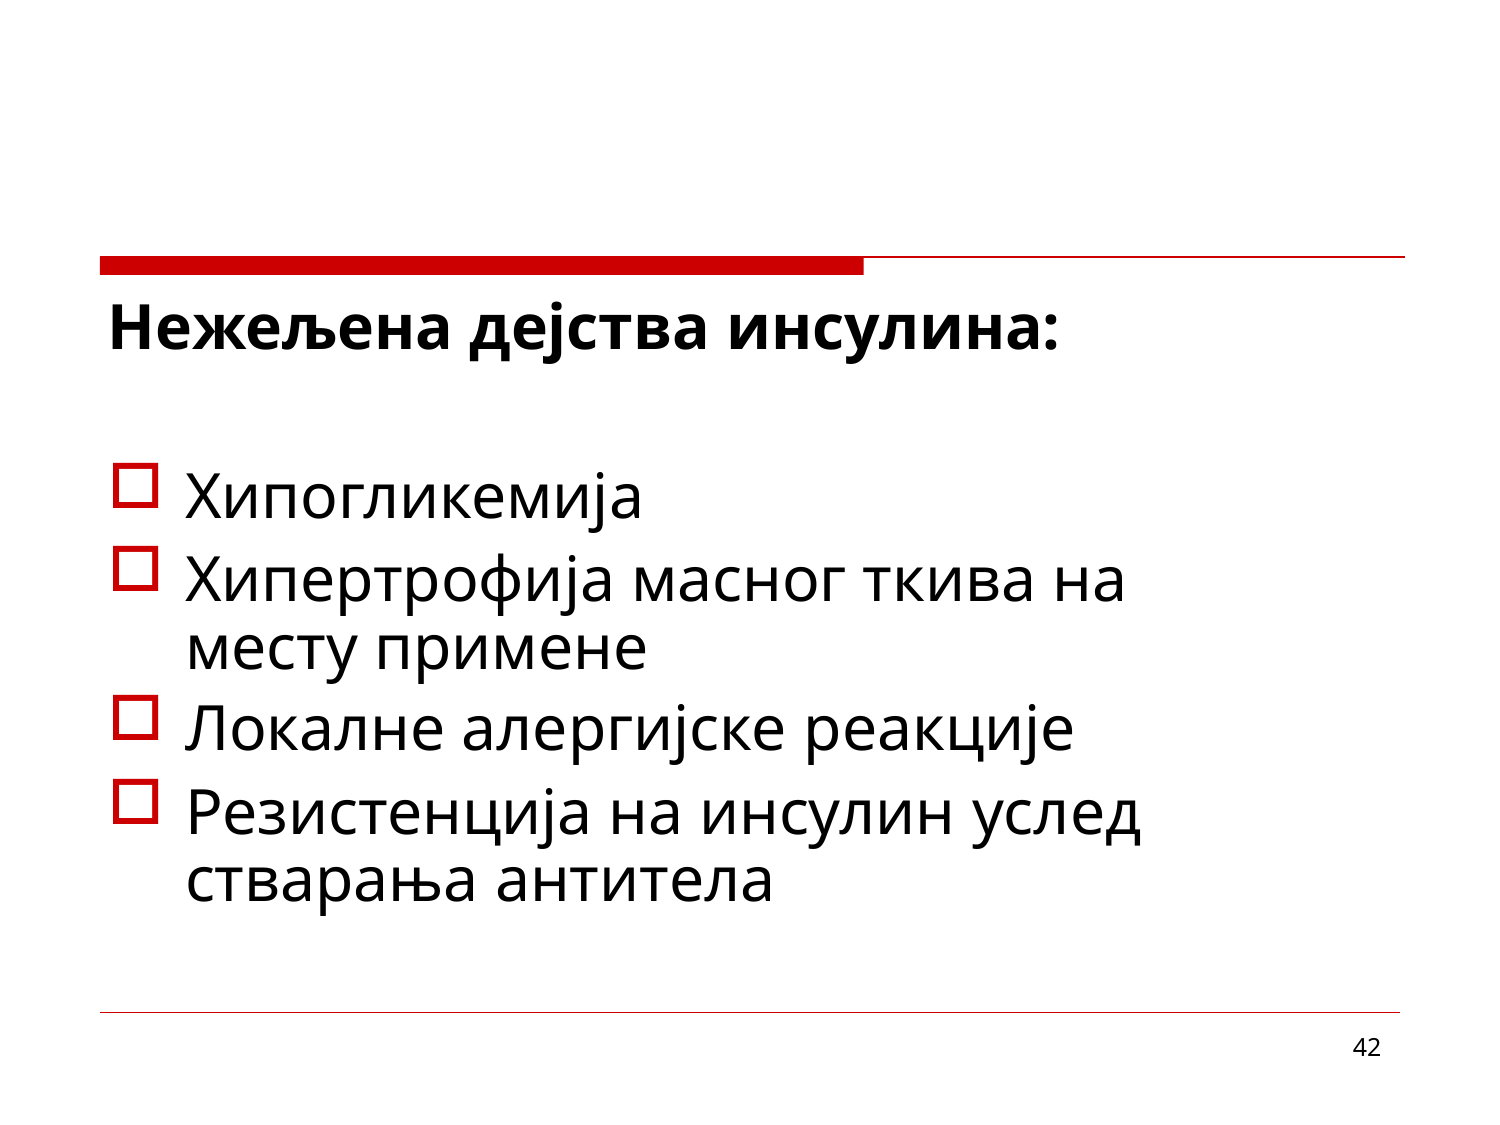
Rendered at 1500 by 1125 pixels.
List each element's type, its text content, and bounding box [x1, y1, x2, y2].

text_box Нежељена дејства инсулина: Хипогликемија Хипертрофија масног ткива на месту примене Локалне алергијске реакције Резистенција на инсулин услед стварања антитела [105, 284, 1214, 915]
slide_number 42 [1348, 1029, 1390, 1125]
